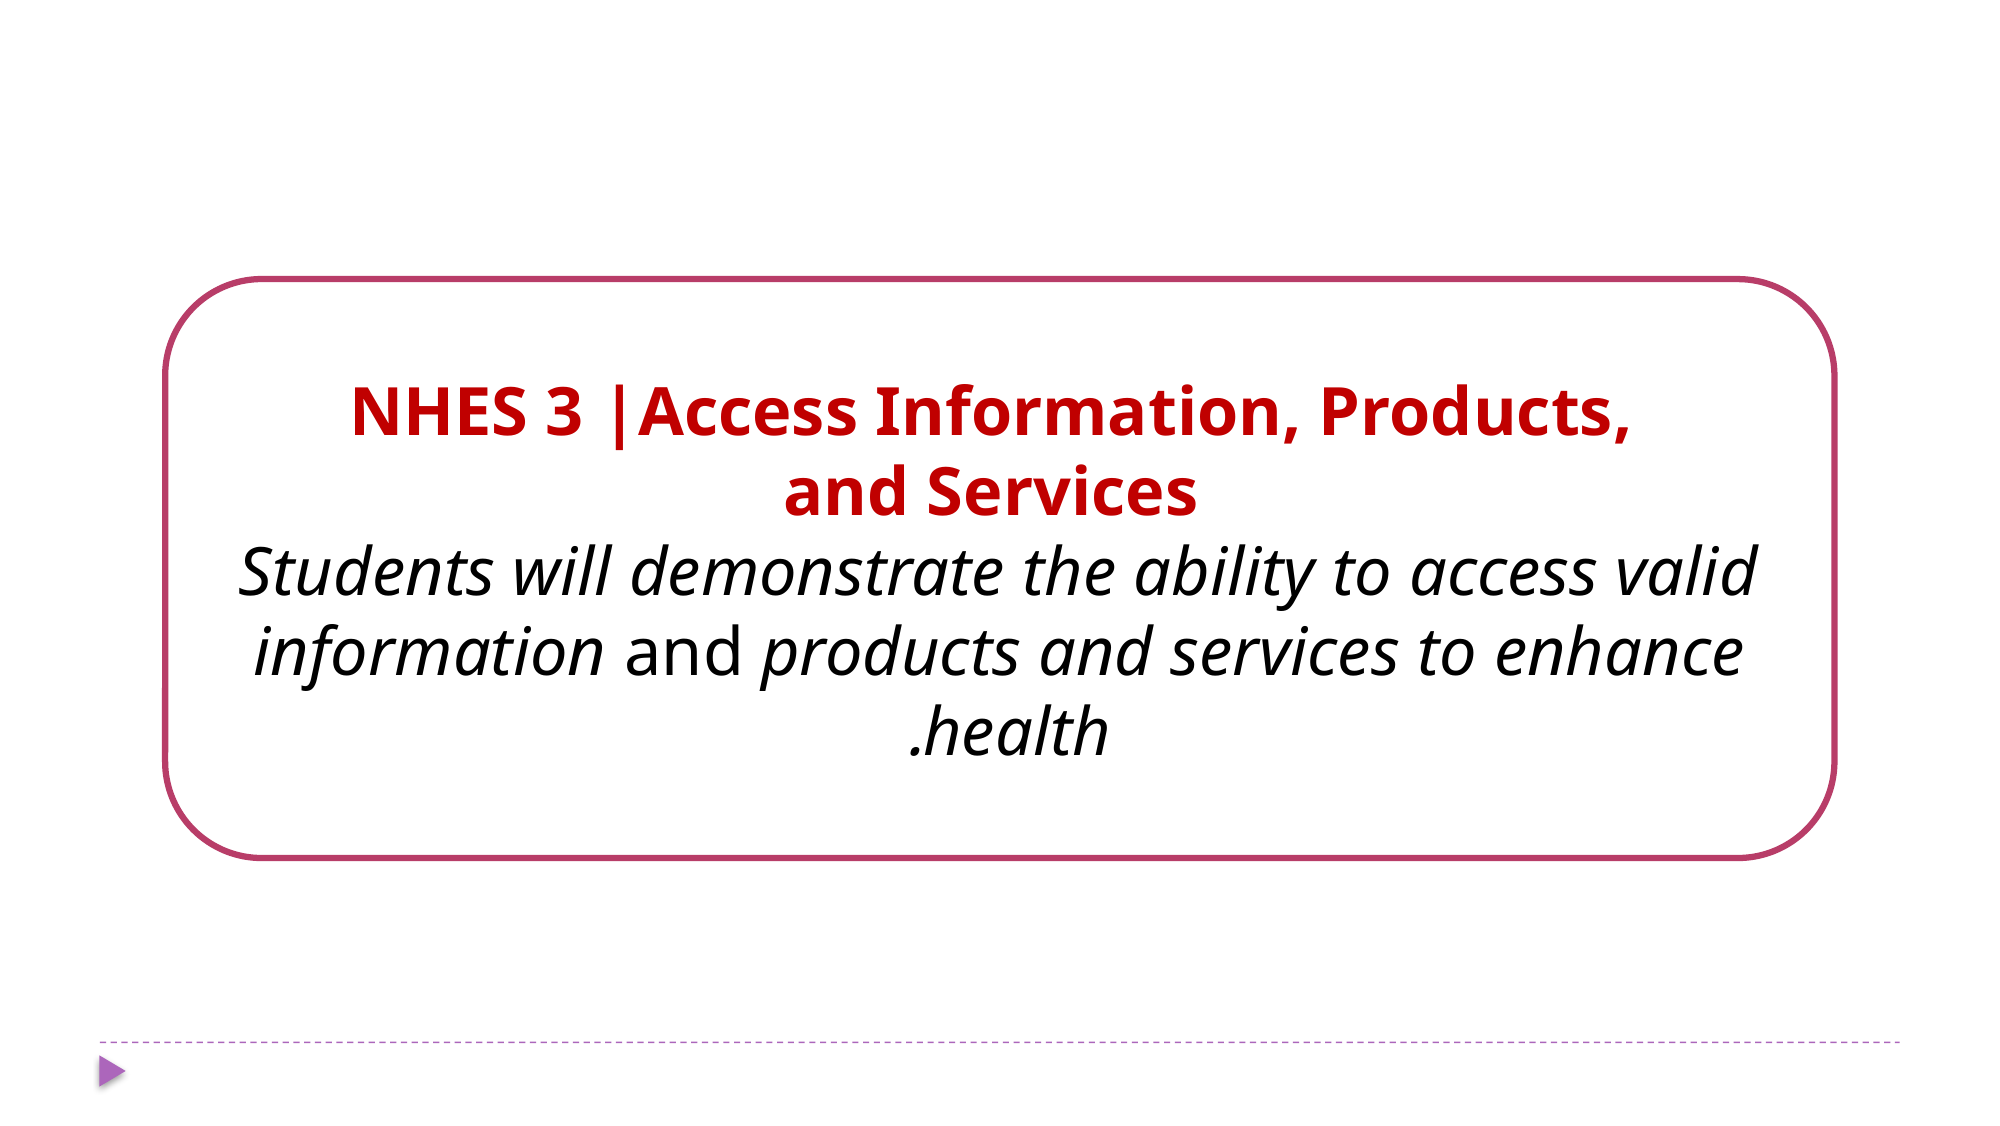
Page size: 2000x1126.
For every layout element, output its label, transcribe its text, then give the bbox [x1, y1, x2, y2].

text_box NHES 3 |Access Information, Products, and Services Students will demonstrate the ability to access valid information and products and services to enhance health. [163, 277, 1836, 860]
